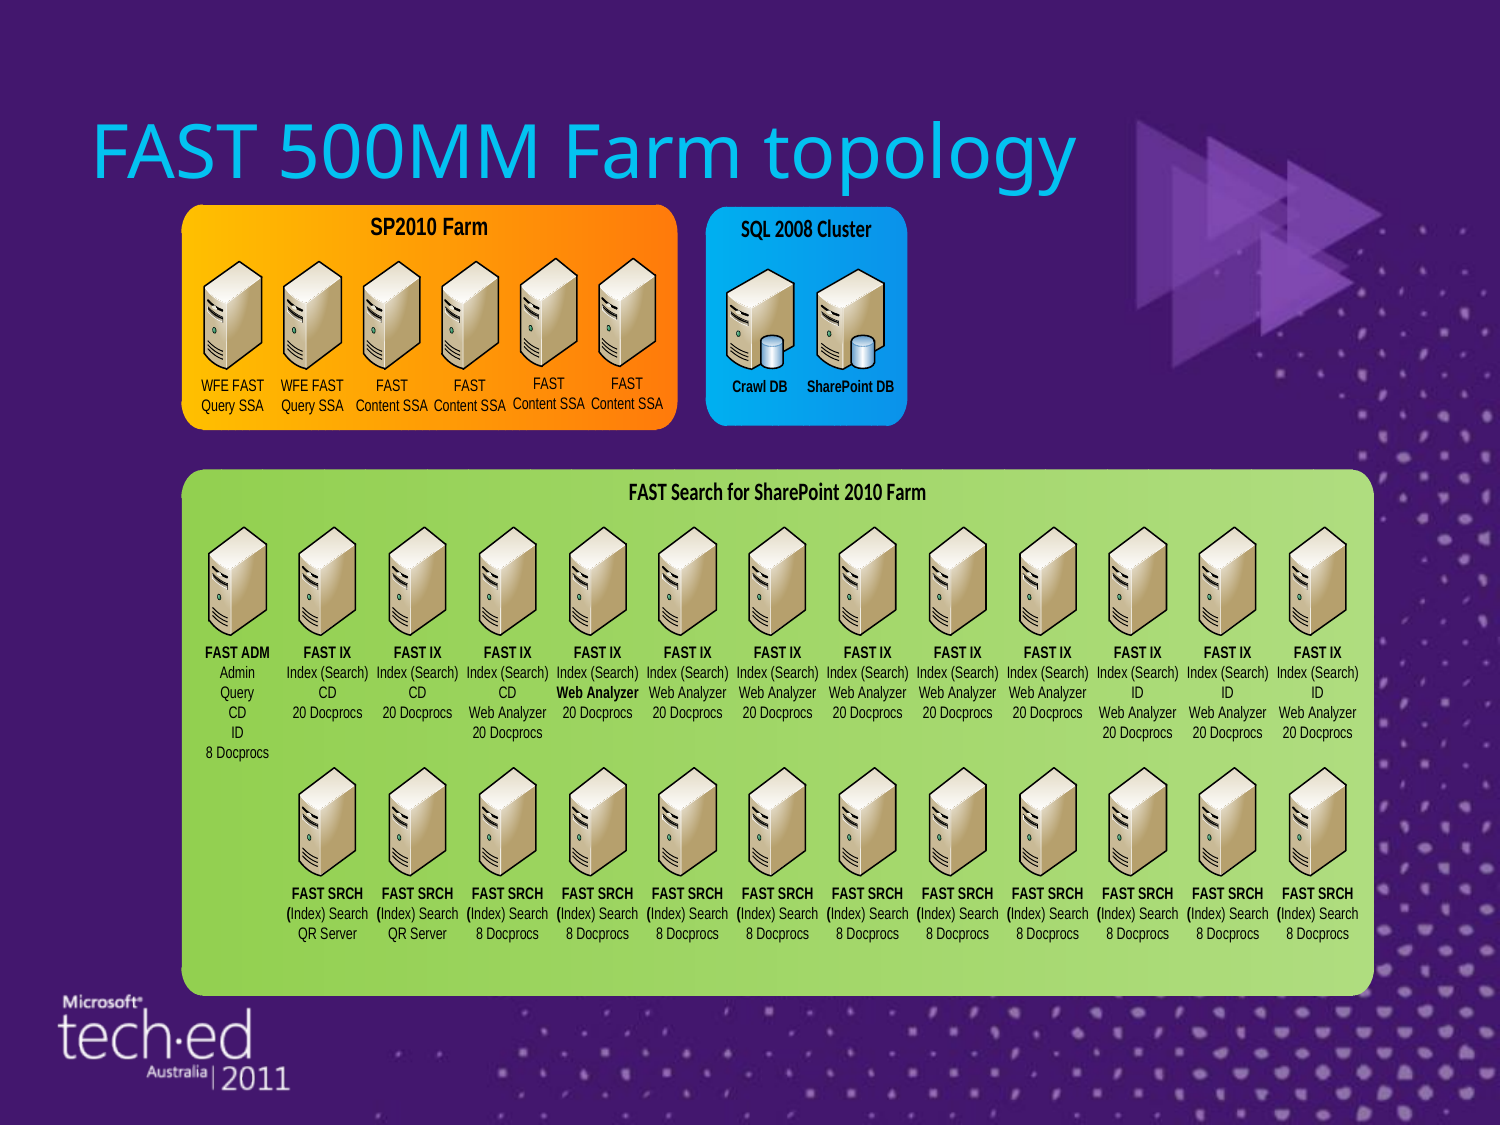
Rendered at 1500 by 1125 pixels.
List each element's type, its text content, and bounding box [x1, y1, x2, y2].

title FAST 500MM Farm topology [75, 54, 1425, 243]
picture [0, 0, 1500, 1125]
